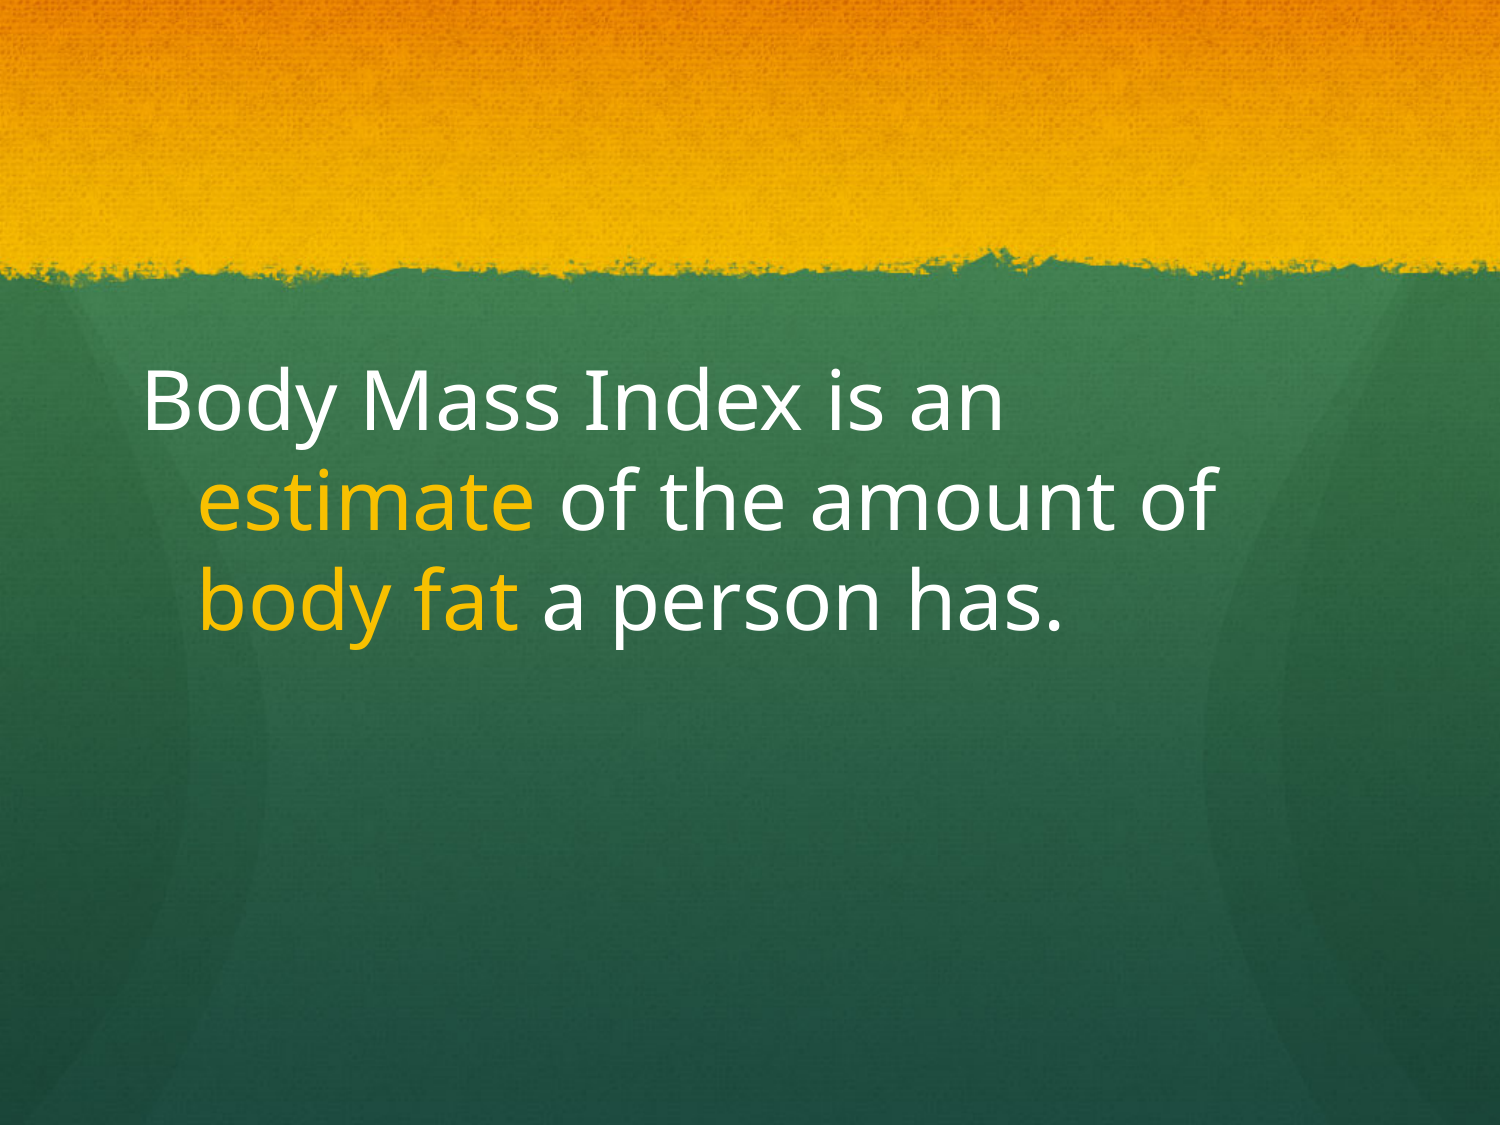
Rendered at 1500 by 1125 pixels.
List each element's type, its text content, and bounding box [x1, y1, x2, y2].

picture [0, 0, 1500, 1125]
list Body Mass Index is an estimate of the amount of body fat a person has. [125, 339, 1375, 1026]
